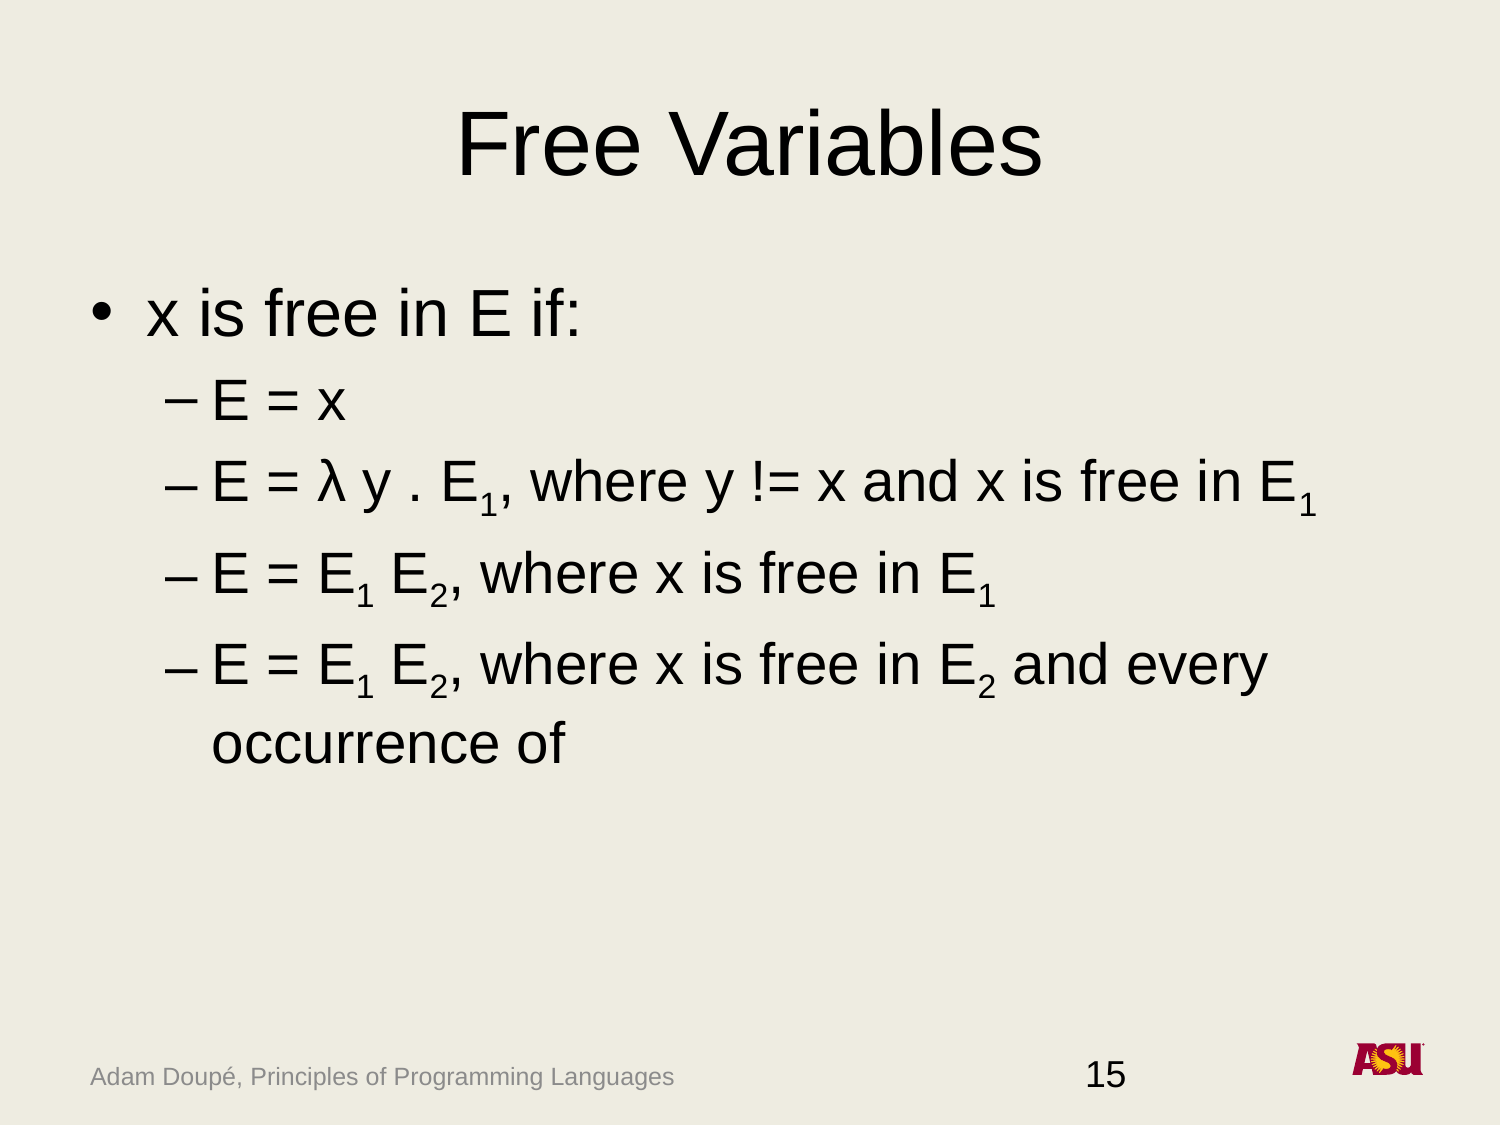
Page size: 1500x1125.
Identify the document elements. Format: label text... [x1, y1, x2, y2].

slide_number 15 [1070, 1042, 1421, 1103]
list x is free in E if: E = x E = λ y . E1, where y != x and x is free in E1 E = E1 E2, where x is free in E1 E = E1 E2, where x is free in E2 and every occurrence of [75, 262, 1425, 1005]
title Free Variables [75, 45, 1425, 233]
